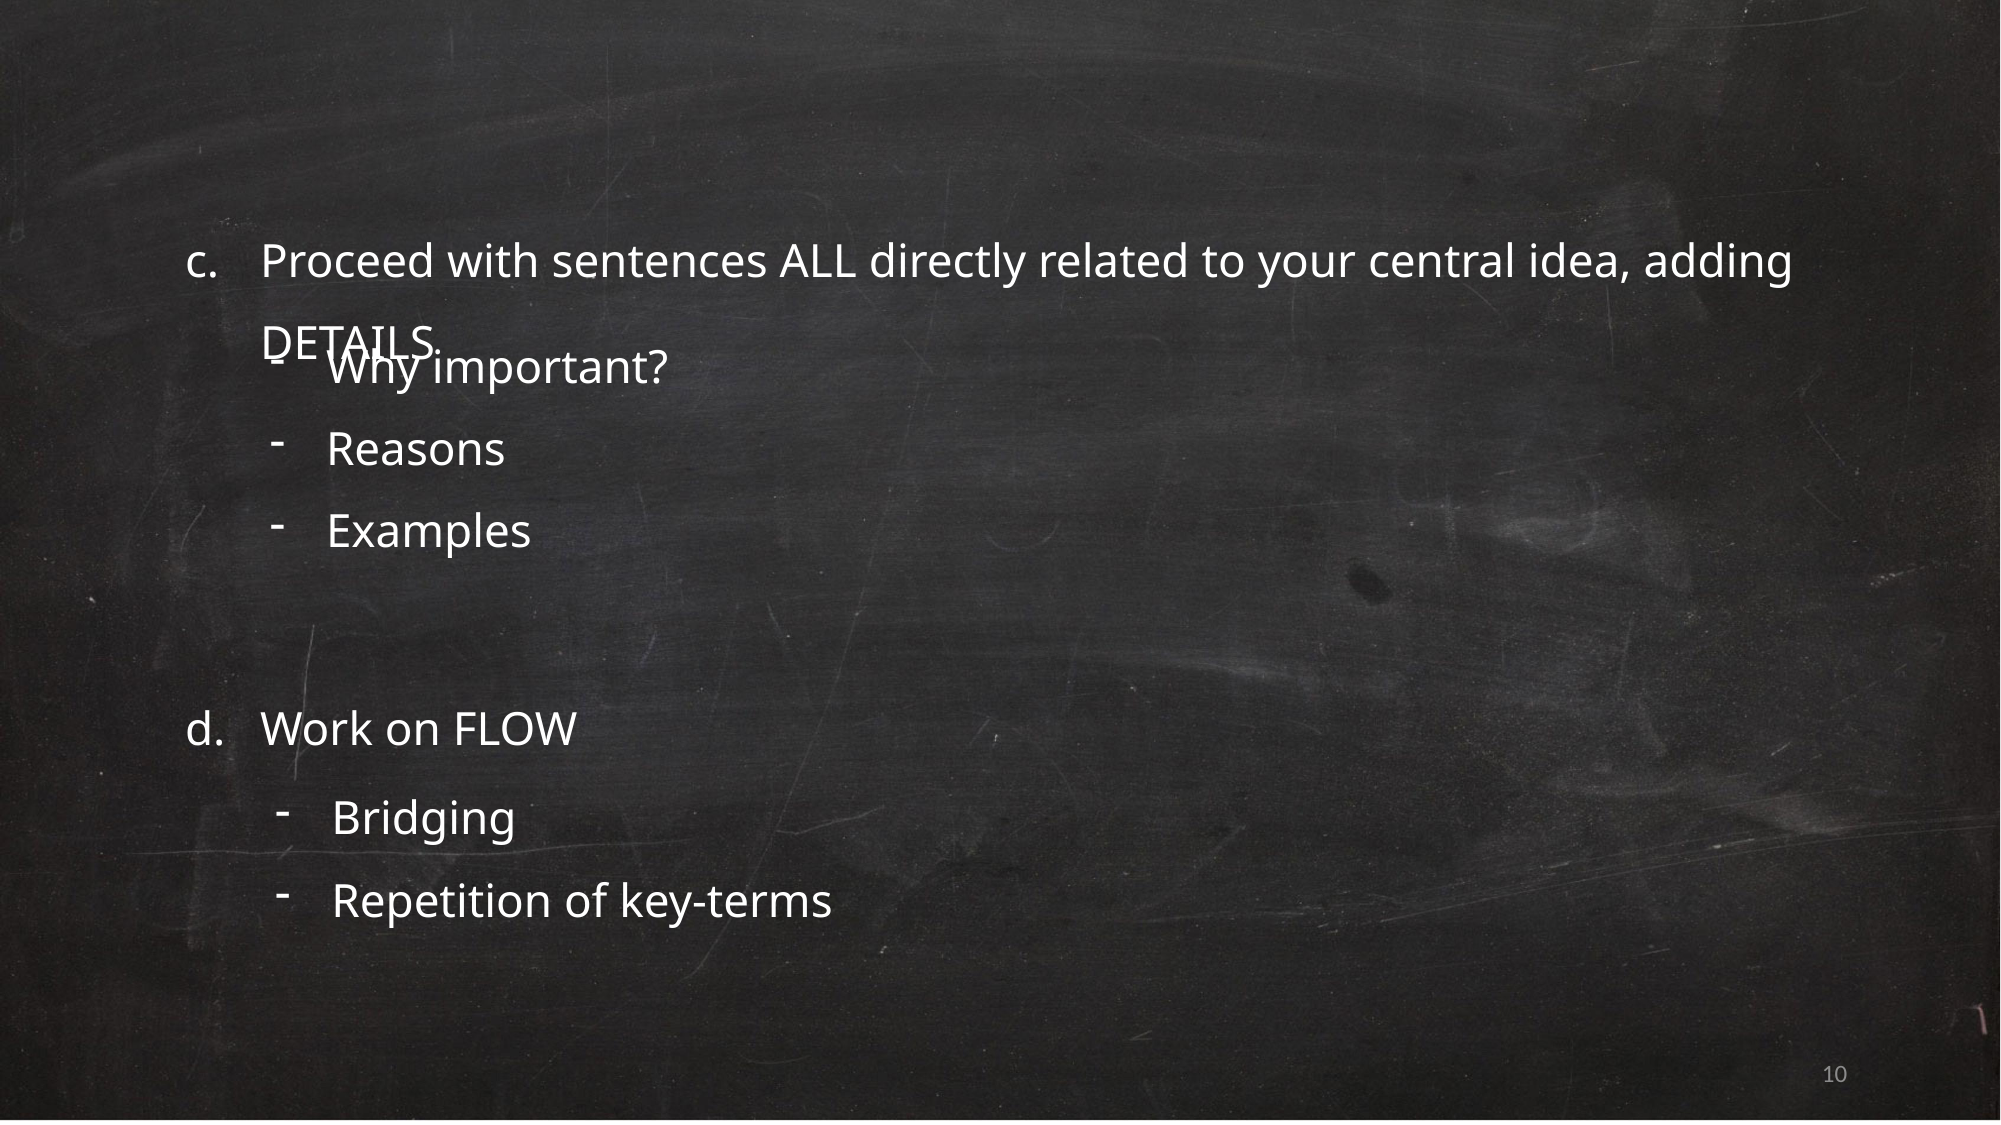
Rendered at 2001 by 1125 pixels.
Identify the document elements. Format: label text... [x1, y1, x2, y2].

picture [0, 0, 2001, 1125]
slide_number 10 [1412, 1042, 1863, 1103]
text_box Bridging Repetition of key-terms [260, 762, 1203, 934]
text_box Proceed with sentences ALL directly related to your central idea, adding DETAILS [170, 196, 1830, 377]
text_box Work on FLOW [170, 664, 1830, 762]
text_box Why important? Reasons Examples [255, 377, 1197, 565]
